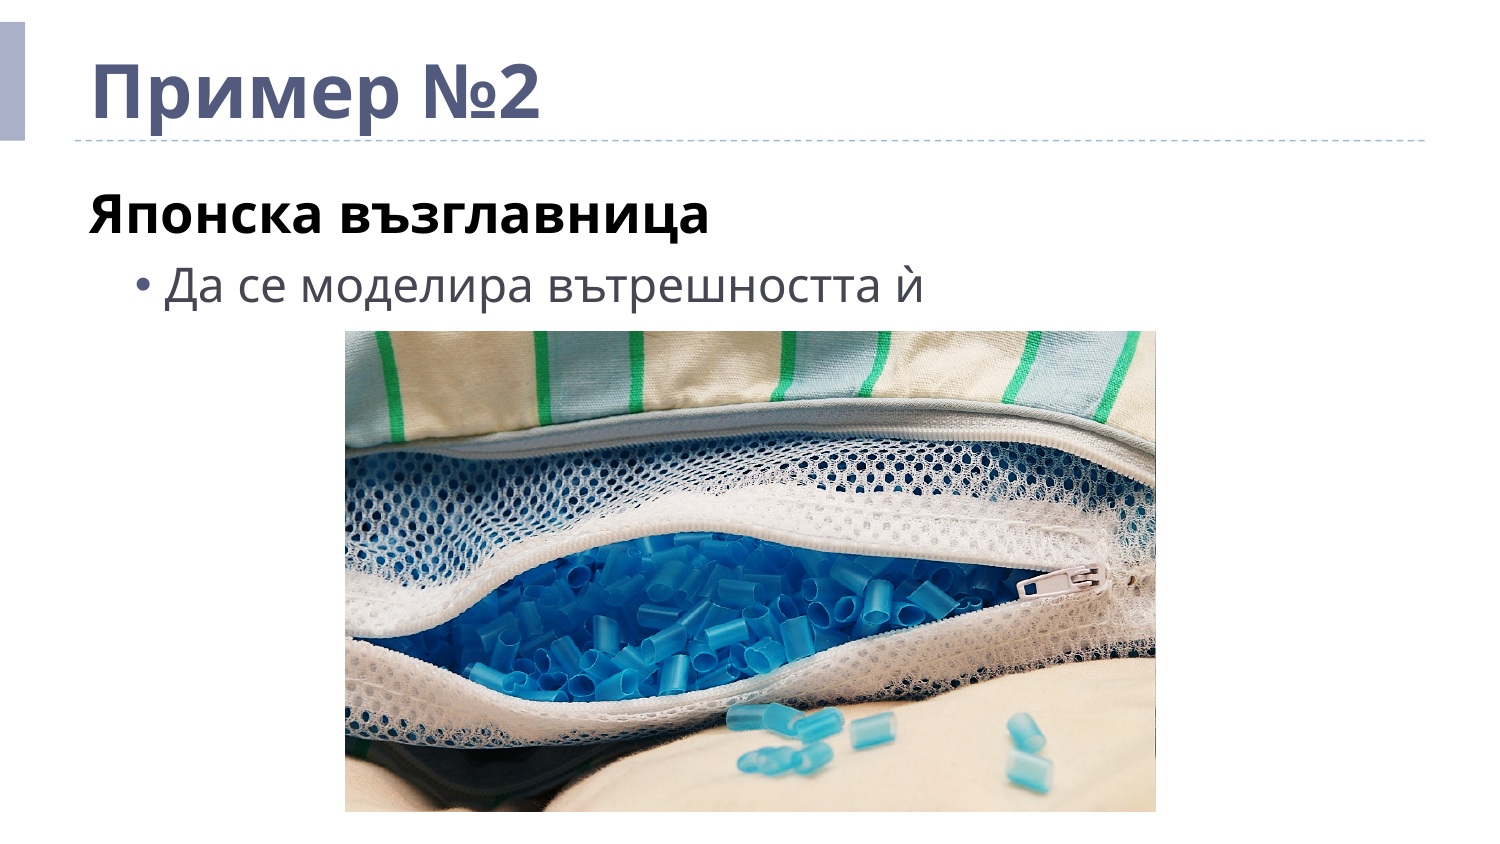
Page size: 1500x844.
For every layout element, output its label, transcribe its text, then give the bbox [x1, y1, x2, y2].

title Пример №2 [75, 18, 1475, 141]
list Японска възглавница Да се моделира вътрешността ѝ [75, 171, 1475, 835]
picture [344, 331, 1156, 813]
